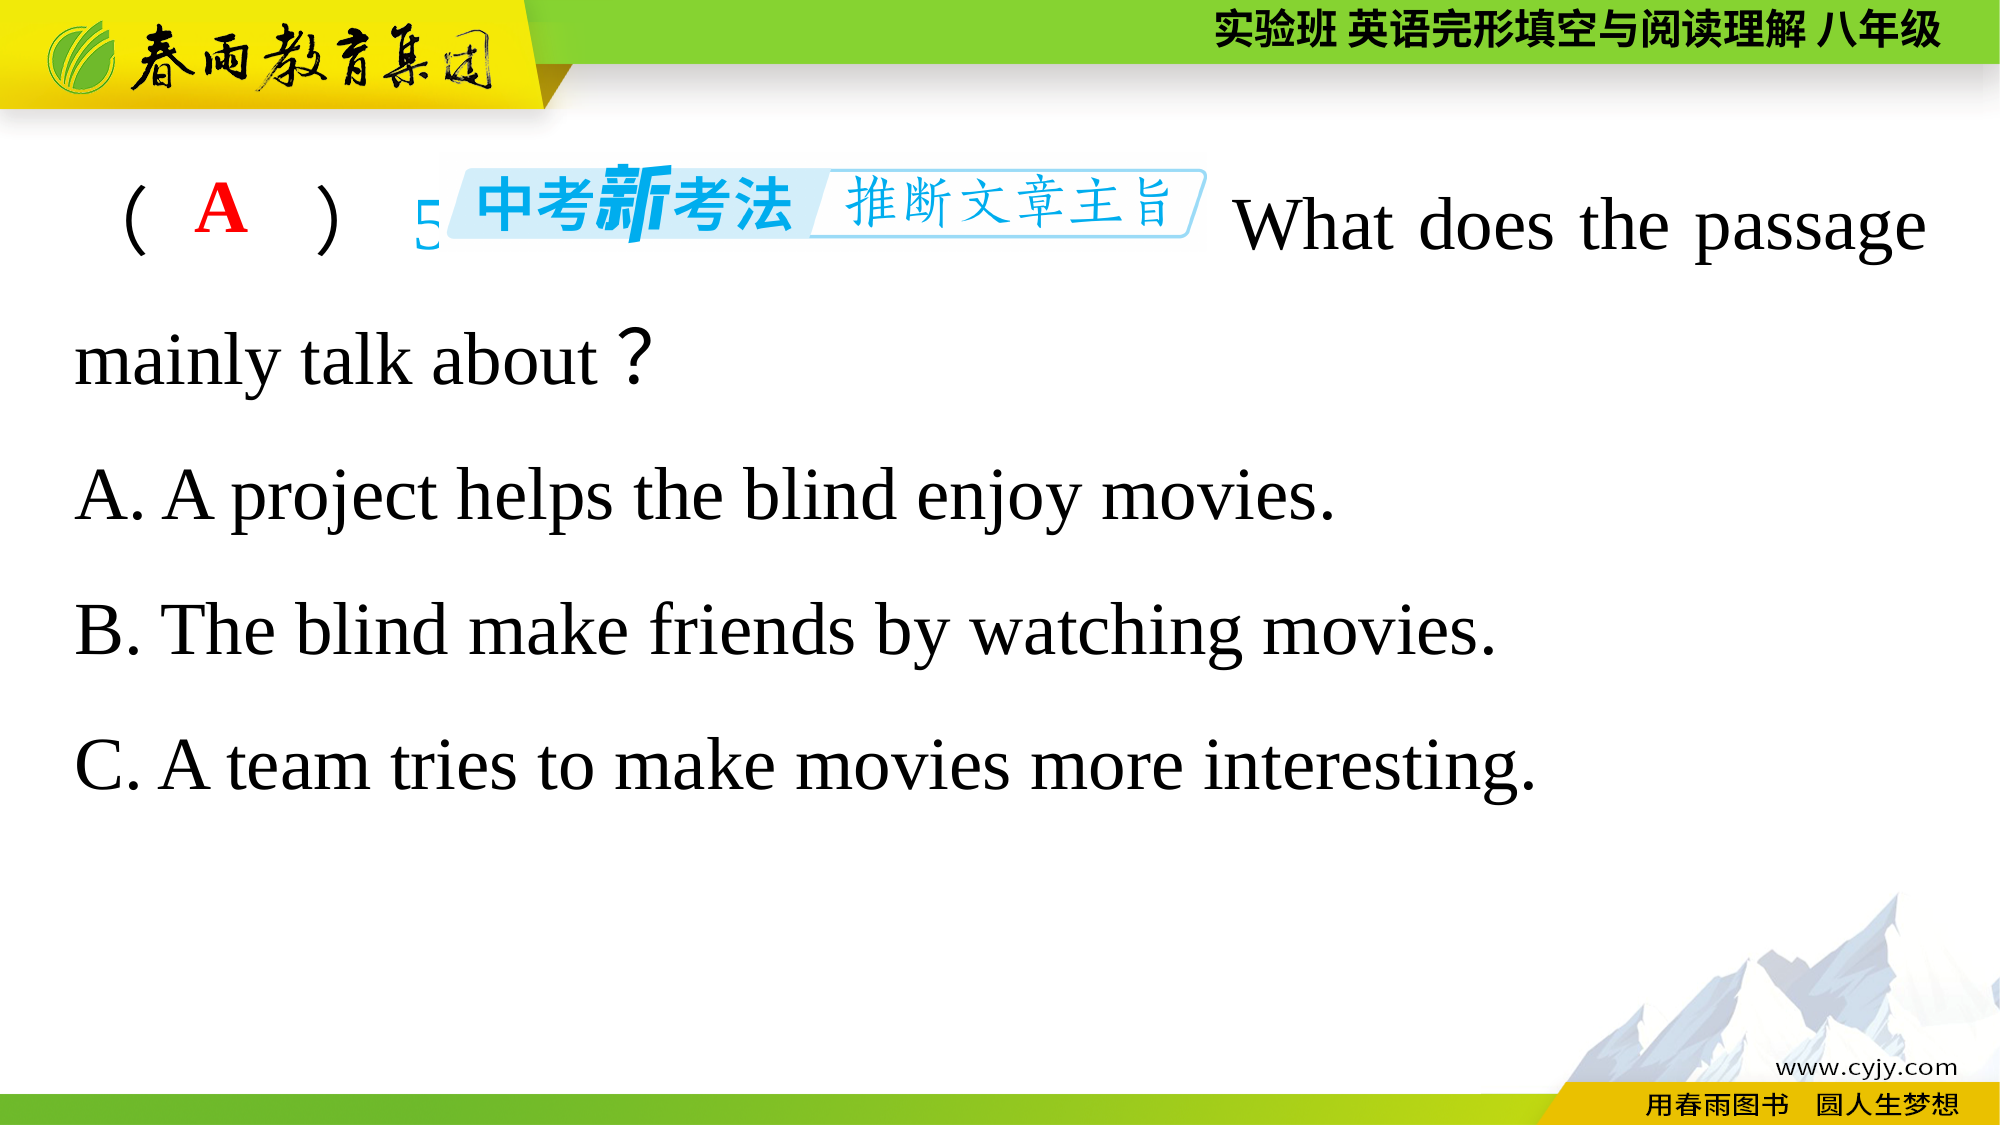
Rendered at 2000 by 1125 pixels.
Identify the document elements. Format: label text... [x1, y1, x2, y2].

list （ ）5. What does the passage mainly talk about？ A. A project helps the blind enjoy movies. B. The blind make friends by watching movies. C. A team tries to make movies more interesting. [59, 122, 1944, 820]
text_box A [179, 150, 264, 256]
picture [0, 0, 2000, 1125]
